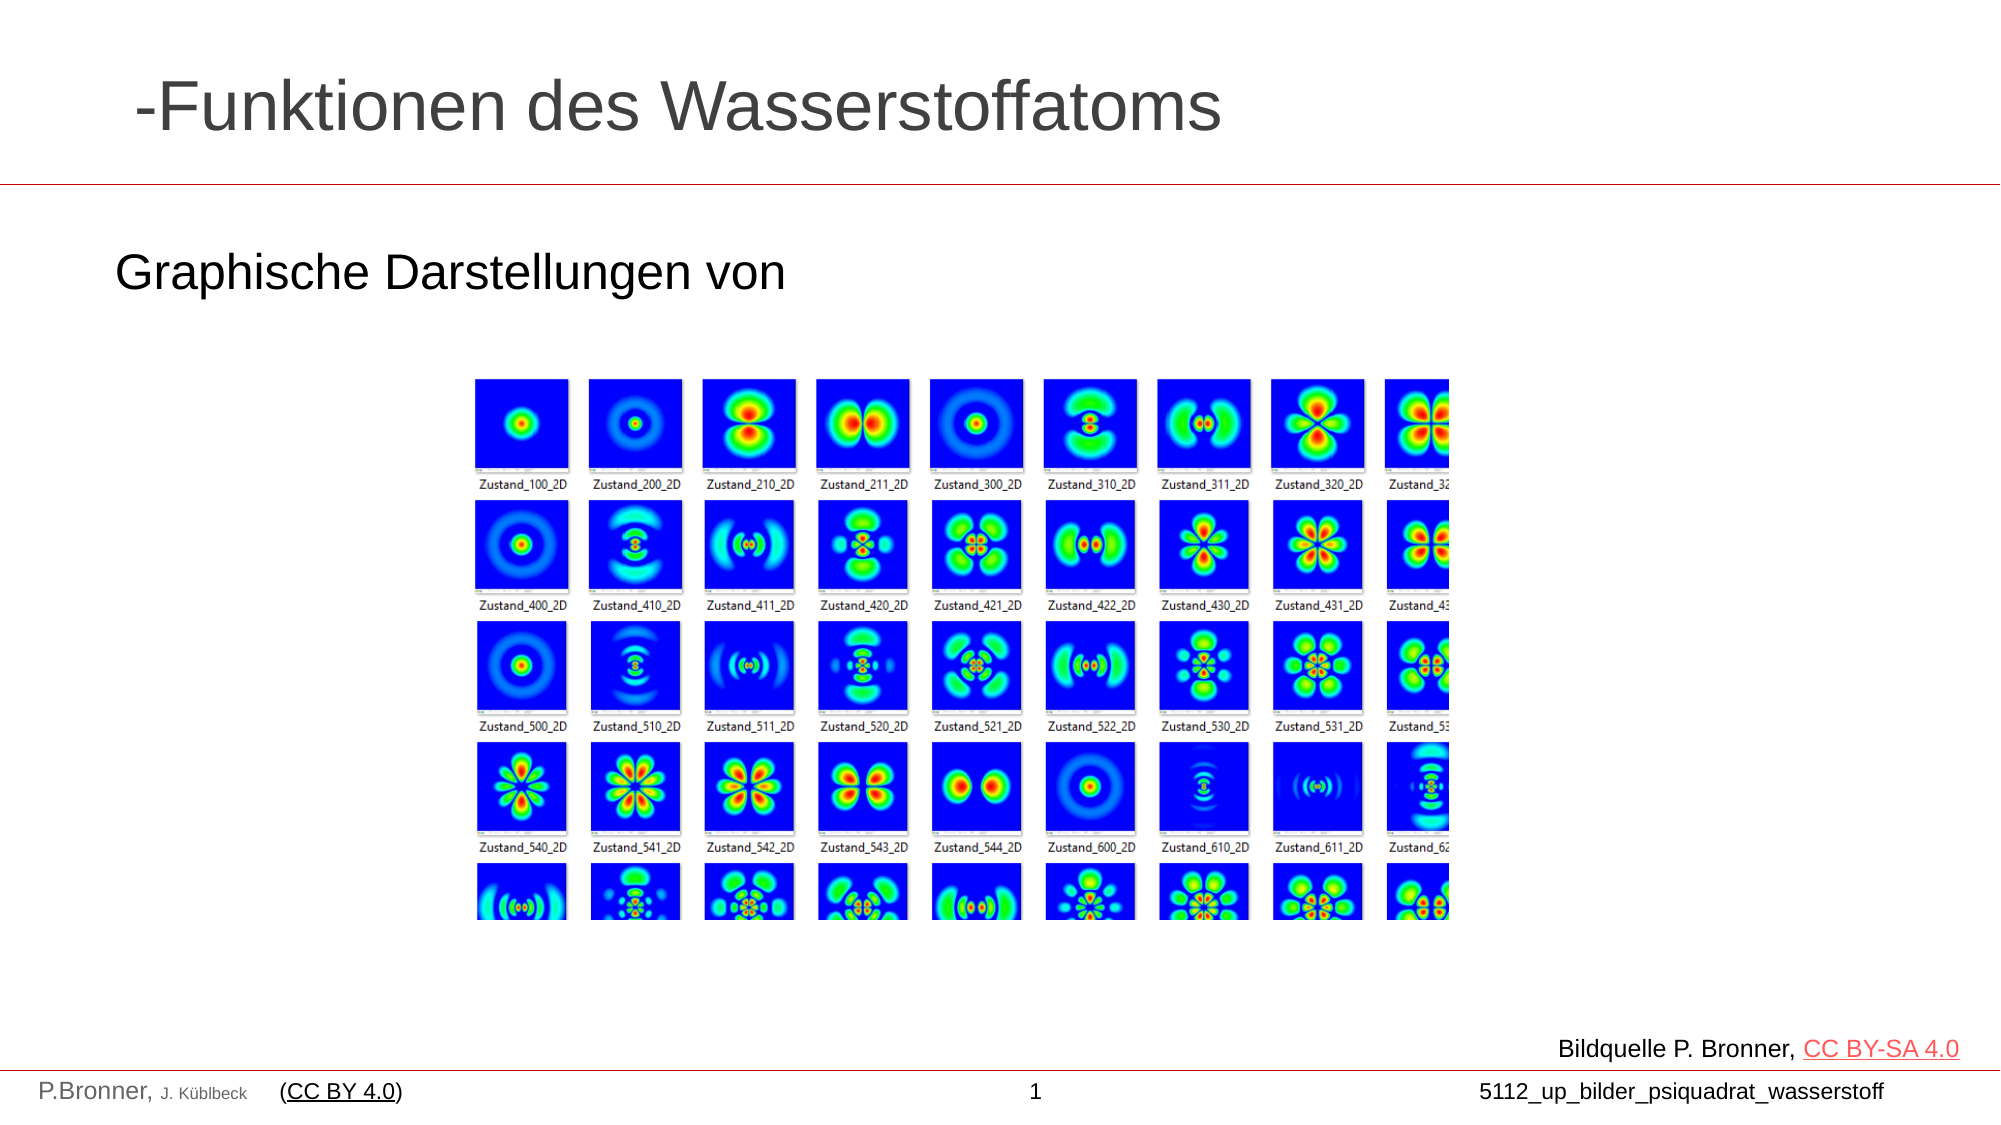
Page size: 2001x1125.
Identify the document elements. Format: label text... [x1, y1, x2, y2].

text_box Bildquelle P. Bronner, CC BY-SA 4.0 [1543, 1025, 2000, 1070]
picture [468, 373, 1450, 921]
